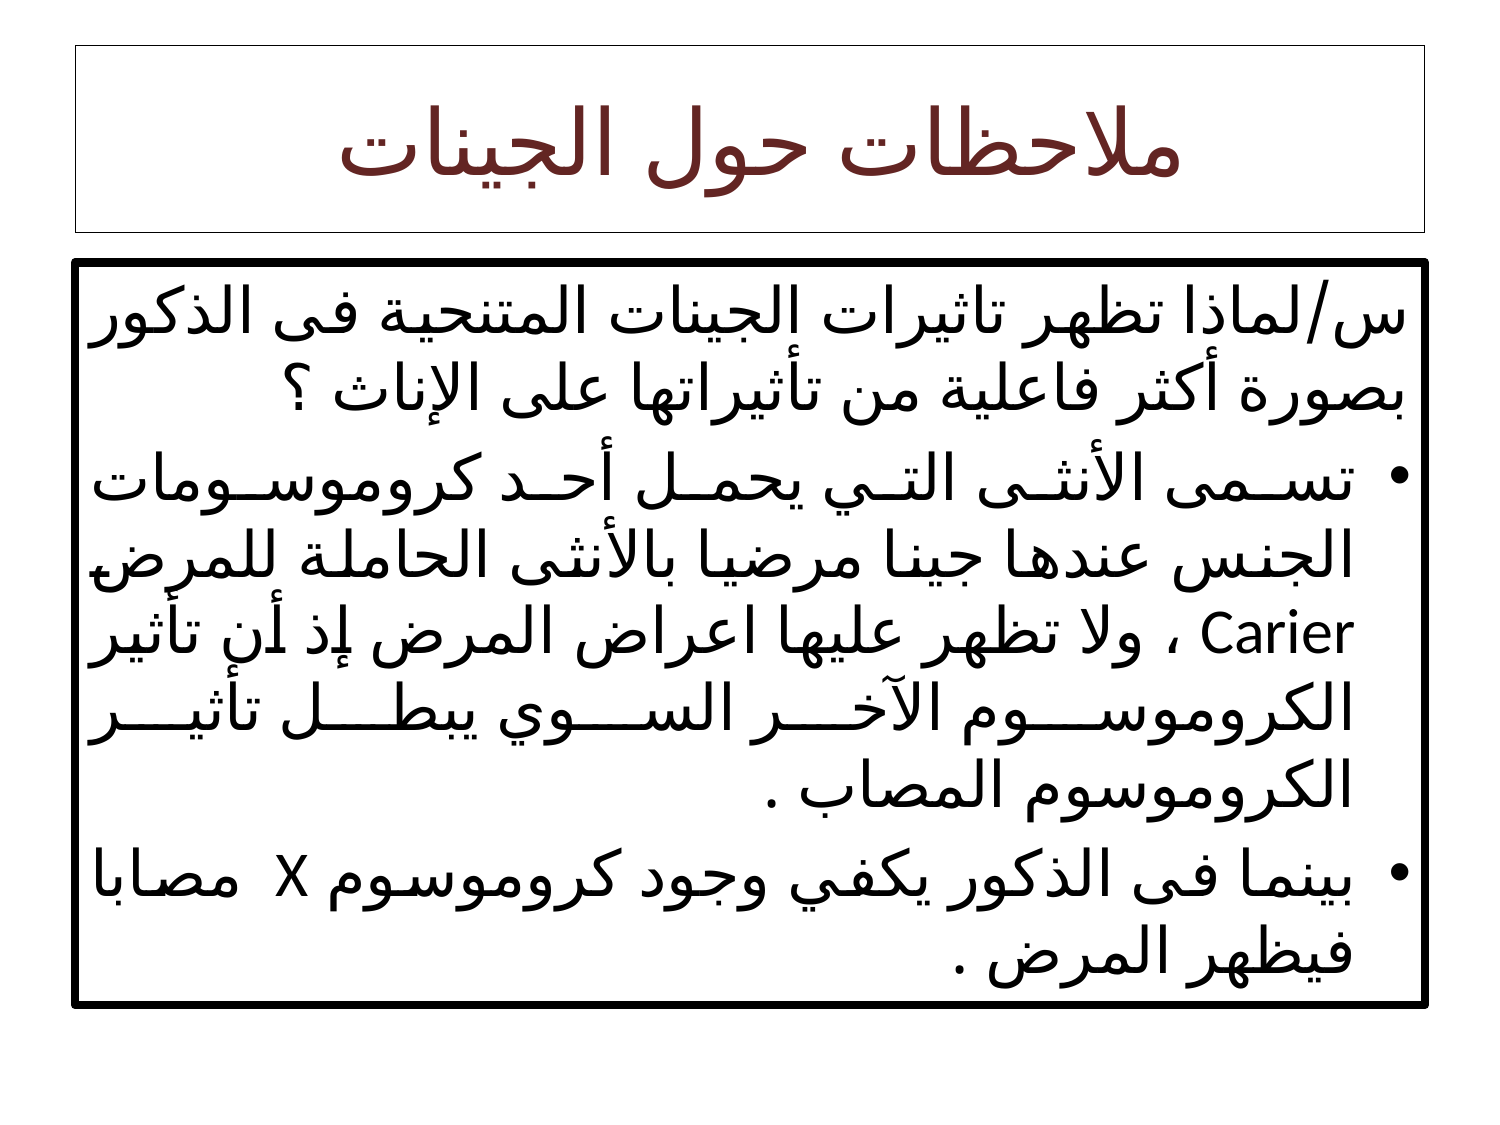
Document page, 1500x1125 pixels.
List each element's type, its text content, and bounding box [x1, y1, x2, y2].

list س/لماذا تظهر تاثيرات الجينات المتنحية فى الذكور بصورة أكثر فاعلية من تأثيراتها على الإناث ؟ تسمى الأنثى التي يحمل أحد كروموسومات الجنس عندها جينا مرضيا بالأنثى الحاملة للمرض Carier ، ولا تظهر عليها اعراض المرض إذ أن تأثير الكروموسوم الآخر السوي يبطل تأثير الكروموسوم المصاب . بينما فى الذكور يكفي وجود كروموسوم X مصابا فيظهر المرض . [75, 262, 1425, 1005]
title ملاحظات حول الجينات [75, 45, 1425, 233]
